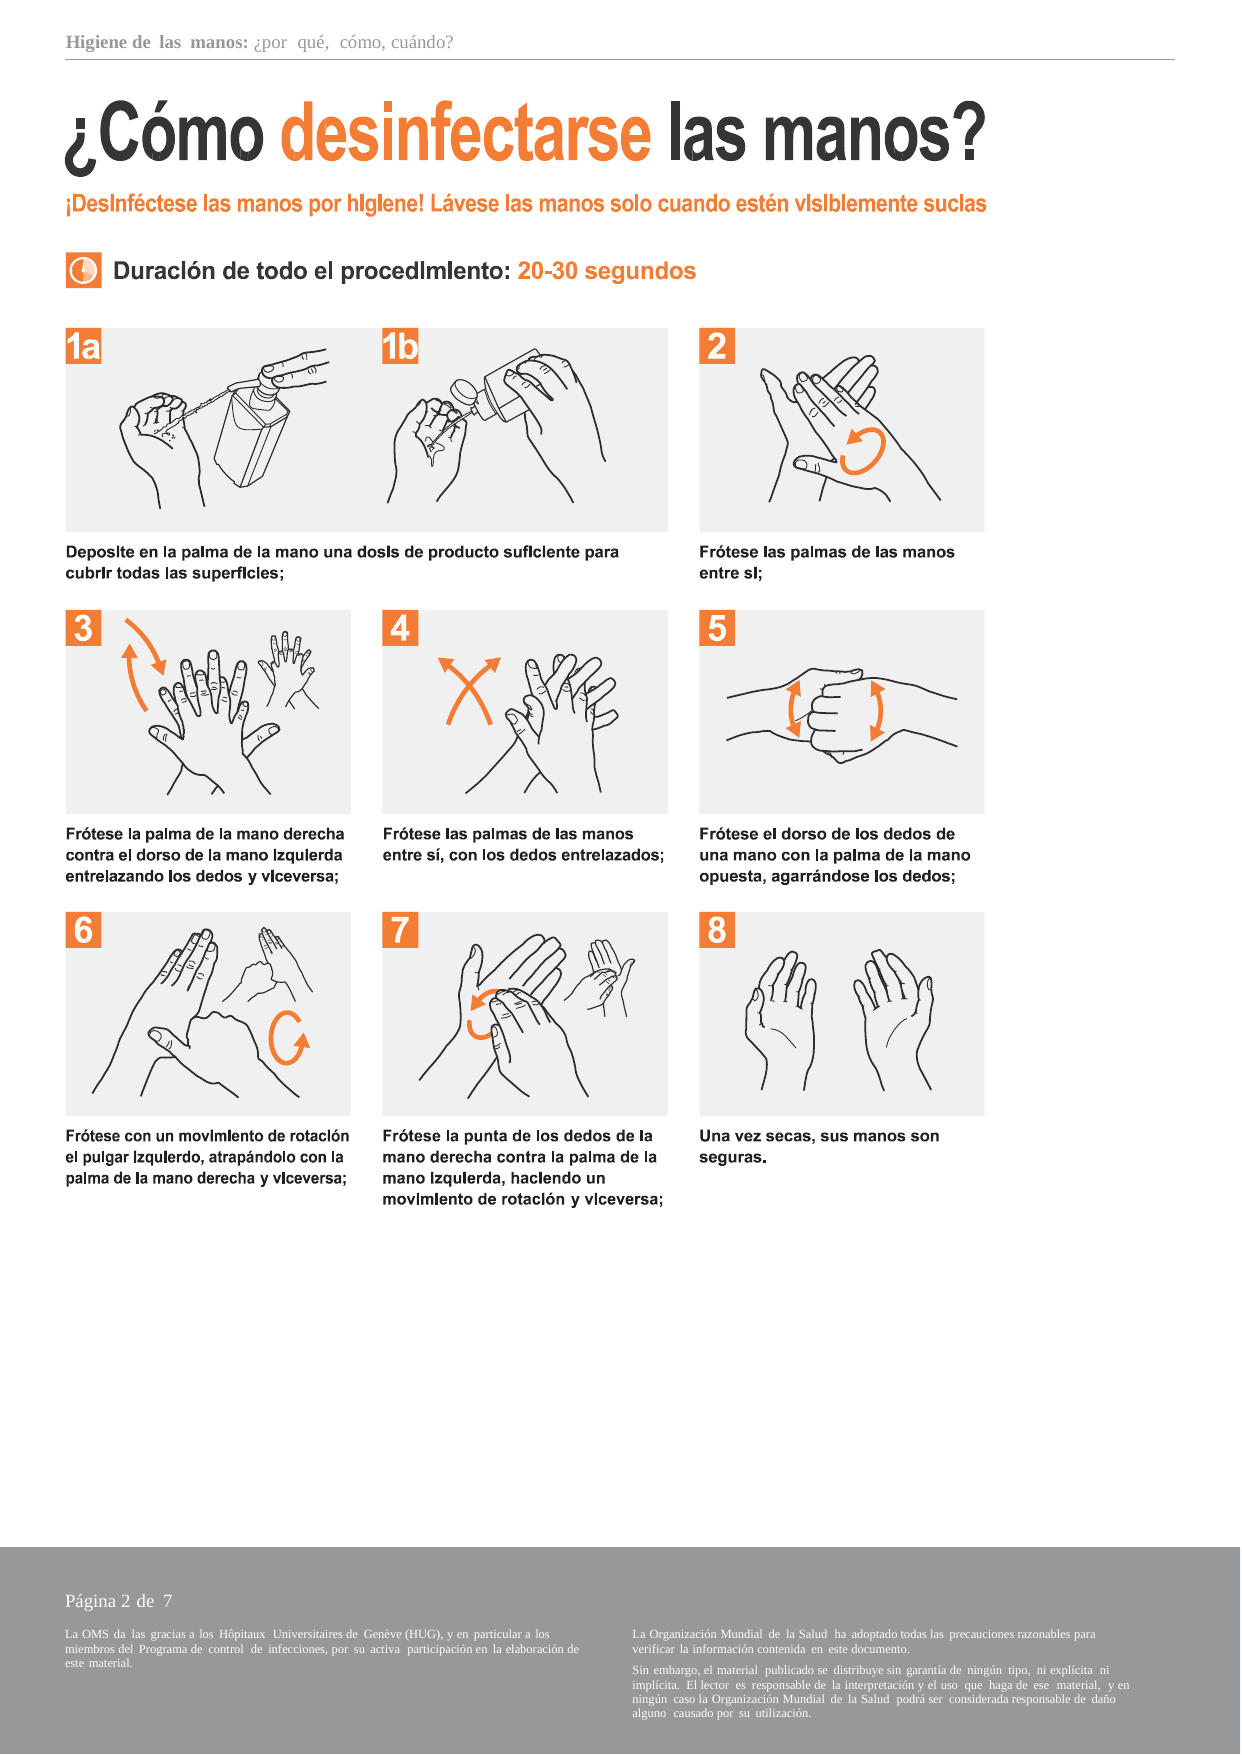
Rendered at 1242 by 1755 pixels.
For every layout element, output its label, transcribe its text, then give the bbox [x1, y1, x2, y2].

text_box [168, 548, 177, 558]
text_box [317, 830, 326, 840]
text_box [231, 569, 237, 579]
text_box [100, 100, 139, 162]
text_box [716, 827, 726, 840]
text_box [290, 144, 295, 161]
text_box [401, 848, 407, 861]
text_box [205, 872, 214, 882]
text_box [81, 1129, 90, 1142]
text_box [382, 911, 418, 947]
text_box [510, 830, 519, 840]
text_box [163, 198, 175, 212]
text_box [487, 851, 496, 861]
text_box [878, 1132, 886, 1142]
text_box [414, 548, 423, 558]
text_box [455, 1153, 464, 1163]
text_box [478, 1192, 487, 1205]
text_box [308, 830, 317, 840]
text_box [223, 1153, 229, 1163]
text_box [221, 1174, 229, 1184]
text_box [273, 1153, 282, 1163]
text_box [753, 1153, 762, 1163]
text_box [791, 548, 800, 561]
text_box [267, 198, 278, 212]
text_box [693, 148, 703, 161]
text_box [73, 193, 86, 212]
text_box [192, 569, 201, 579]
text_box [296, 1132, 305, 1142]
text_box [65, 252, 102, 289]
text_box [731, 830, 740, 840]
text_box [191, 1153, 200, 1163]
text_box [90, 872, 96, 882]
text_box [885, 848, 895, 861]
text_box [409, 827, 414, 840]
text_box [483, 1153, 492, 1163]
text_box [134, 193, 145, 212]
text_box [149, 548, 158, 558]
text_box [493, 1129, 499, 1142]
text_box [889, 872, 897, 882]
text_box [607, 1195, 616, 1205]
text_box [829, 193, 841, 212]
text_box [481, 261, 489, 280]
text_box [763, 830, 772, 840]
text_box [616, 1129, 625, 1142]
text_box [197, 1171, 206, 1184]
text_box [604, 548, 611, 558]
text_box [226, 851, 239, 861]
text_box [184, 1174, 193, 1184]
text_box [334, 548, 343, 558]
text_box [620, 116, 651, 162]
text_box [331, 1129, 340, 1142]
text_box [76, 830, 82, 840]
text_box [383, 1153, 396, 1163]
text_box [920, 1132, 930, 1142]
text_box [445, 548, 454, 558]
text_box [391, 548, 399, 558]
text_box [182, 1150, 191, 1163]
text_box [893, 830, 902, 840]
text_box [512, 1129, 521, 1142]
text_box [883, 827, 893, 840]
text_box [775, 1132, 784, 1142]
text_box [854, 1132, 867, 1142]
text_box [694, 198, 705, 212]
text_box [453, 1175, 462, 1184]
text_box [179, 1132, 191, 1142]
text_box [343, 548, 352, 558]
text_box [483, 116, 514, 162]
text_box [202, 265, 215, 279]
text_box [718, 566, 724, 579]
text_box [593, 198, 604, 212]
text_box [101, 911, 351, 947]
text_box [136, 848, 146, 861]
text_box [700, 1129, 710, 1142]
text_box [725, 569, 731, 579]
text_box [64, 36, 1176, 62]
text_box [801, 548, 809, 558]
text_box [85, 851, 93, 861]
text_box [324, 848, 333, 861]
text_box [316, 872, 325, 882]
text_box [598, 265, 611, 280]
text_box [572, 1174, 581, 1184]
text_box [383, 851, 392, 861]
text_box [311, 1174, 319, 1184]
text_box [228, 1153, 237, 1163]
text_box [261, 873, 271, 882]
text_box [82, 827, 91, 840]
text_box [489, 548, 499, 558]
text_box [718, 1153, 727, 1166]
text_box [117, 873, 126, 882]
text_box [383, 198, 394, 212]
text_box [156, 1132, 164, 1142]
text_box [299, 548, 308, 558]
text_box [75, 1174, 83, 1184]
text_box [484, 1132, 493, 1142]
text_box [651, 851, 659, 861]
text_box [948, 198, 959, 212]
text_box [635, 1195, 641, 1205]
text_box [301, 872, 310, 882]
text_box [483, 545, 489, 558]
text_box [220, 548, 229, 558]
text_box [169, 830, 182, 840]
text_box [348, 116, 379, 162]
text_box [513, 548, 522, 558]
text_box [414, 830, 423, 840]
text_box [932, 872, 941, 882]
text_box [90, 1129, 95, 1142]
text_box [449, 851, 458, 861]
text_box [103, 1132, 112, 1142]
text_box [682, 198, 693, 212]
text_box [800, 872, 806, 882]
text_box [65, 645, 351, 815]
text_box [291, 198, 303, 212]
text_box [976, 198, 987, 212]
text_box [217, 1150, 223, 1163]
text_box [92, 1153, 100, 1163]
text_box [383, 1174, 396, 1184]
text_box [560, 830, 569, 840]
text_box [406, 1174, 415, 1184]
text_box [622, 198, 634, 212]
text_box [586, 851, 592, 861]
text_box [66, 1153, 74, 1163]
text_box [790, 851, 800, 861]
text_box [154, 872, 164, 882]
text_box [397, 1174, 406, 1184]
text_box [116, 566, 122, 579]
text_box [418, 911, 668, 947]
text_box [248, 873, 257, 885]
text_box [712, 1132, 721, 1142]
text_box [156, 851, 162, 861]
text_box [241, 1132, 249, 1142]
text_box [75, 851, 84, 861]
text_box [622, 851, 631, 861]
text_box [644, 1132, 653, 1142]
text_box [247, 1174, 255, 1184]
text_box [582, 830, 596, 840]
text_box [532, 1195, 541, 1205]
text_box [377, 548, 386, 558]
text_box [542, 830, 551, 840]
text_box [579, 1153, 588, 1163]
text_box [294, 265, 307, 280]
text_box [556, 548, 565, 558]
text_box [183, 830, 191, 840]
text_box [784, 1132, 793, 1142]
text_box [432, 830, 441, 840]
text_box [434, 1174, 443, 1184]
text_box [748, 851, 757, 861]
text_box [753, 872, 762, 882]
text_box [568, 116, 590, 161]
text_box [851, 872, 860, 882]
text_box [503, 548, 512, 558]
text_box [309, 548, 319, 558]
text_box [179, 116, 226, 161]
text_box [106, 569, 113, 579]
text_box [552, 261, 565, 280]
text_box [155, 830, 164, 840]
text_box [488, 1195, 496, 1205]
text_box [382, 327, 418, 363]
text_box [516, 1153, 525, 1163]
text_box [144, 869, 154, 882]
text_box [255, 198, 266, 212]
text_box [538, 851, 548, 861]
text_box [276, 548, 289, 558]
text_box [747, 198, 758, 212]
text_box [757, 851, 766, 861]
text_box [238, 1171, 246, 1184]
text_box [429, 548, 438, 561]
text_box [379, 265, 392, 280]
text_box [506, 1153, 515, 1163]
text_box [791, 830, 801, 840]
text_box [66, 827, 75, 840]
text_box [832, 869, 841, 882]
text_box [269, 830, 279, 840]
text_box [699, 609, 735, 645]
text_box [539, 198, 556, 212]
text_box [114, 1171, 122, 1184]
text_box [65, 609, 101, 645]
text_box [556, 1195, 565, 1205]
text_box [832, 827, 841, 840]
text_box [880, 548, 889, 558]
text_box [268, 1129, 277, 1142]
text_box [502, 1195, 508, 1205]
text_box [382, 609, 418, 645]
text_box [616, 1196, 625, 1205]
text_box [281, 101, 313, 162]
text_box [334, 198, 342, 212]
text_box [236, 566, 243, 579]
text_box [648, 1153, 657, 1163]
text_box [744, 1132, 753, 1142]
text_box [872, 851, 880, 861]
text_box [552, 1174, 561, 1184]
text_box [223, 830, 232, 840]
text_box [66, 1174, 75, 1187]
text_box [468, 851, 477, 861]
text_box [858, 198, 876, 212]
text_box [557, 198, 568, 212]
text_box [303, 830, 309, 840]
text_box [912, 872, 921, 882]
text_box [195, 851, 204, 861]
text_box [895, 147, 903, 162]
text_box [489, 265, 503, 280]
text_box [450, 1132, 459, 1142]
text_box [738, 872, 747, 882]
text_box [214, 869, 224, 882]
text_box [474, 1150, 482, 1163]
text_box [224, 872, 234, 882]
text_box [816, 116, 847, 161]
text_box [66, 851, 75, 861]
text_box [414, 1132, 423, 1142]
text_box [895, 851, 904, 861]
text_box [234, 872, 242, 882]
text_box [565, 545, 571, 558]
text_box [876, 198, 887, 212]
text_box [430, 1150, 439, 1163]
text_box [365, 198, 377, 217]
text_box [182, 548, 191, 561]
text_box [168, 1153, 176, 1163]
text_box [237, 830, 250, 840]
text_box [903, 548, 916, 558]
text_box [294, 1174, 302, 1184]
text_box [84, 870, 90, 882]
text_box [140, 1174, 148, 1184]
text_box [292, 873, 302, 882]
text_box [839, 1132, 848, 1142]
text_box [464, 1153, 473, 1163]
text_box [101, 1174, 109, 1184]
text_box [64, 132, 97, 177]
text_box [879, 872, 889, 882]
text_box [571, 548, 580, 558]
text_box [325, 872, 334, 882]
text_box [517, 1193, 523, 1205]
text_box [145, 1153, 154, 1166]
text_box [413, 851, 422, 861]
text_box [309, 198, 321, 217]
text_box [87, 548, 96, 561]
text_box [95, 569, 102, 579]
text_box [293, 830, 302, 840]
text_box [903, 869, 912, 882]
text_box [522, 545, 529, 558]
text_box [237, 198, 254, 212]
text_box [237, 265, 250, 280]
text_box [588, 116, 618, 162]
text_box [843, 851, 852, 861]
text_box [611, 265, 625, 285]
text_box [525, 1150, 531, 1163]
text_box [903, 827, 912, 840]
text_box [555, 1153, 564, 1163]
text_box [383, 1195, 396, 1205]
text_box [450, 830, 459, 840]
text_box [223, 261, 236, 280]
text_box [540, 1132, 550, 1142]
text_box [393, 851, 401, 861]
text_box [740, 830, 749, 840]
text_box [418, 609, 668, 645]
text_box [397, 1195, 406, 1205]
text_box [569, 198, 580, 212]
text_box [116, 198, 127, 212]
text_box [406, 1196, 416, 1205]
text_box [473, 830, 482, 843]
text_box [738, 1153, 745, 1163]
text_box [443, 193, 454, 212]
text_box [510, 848, 519, 861]
text_box [98, 198, 109, 212]
text_box [88, 1174, 100, 1184]
text_box [529, 848, 538, 861]
text_box [857, 851, 871, 861]
text_box [700, 827, 709, 840]
text_box [887, 1132, 897, 1142]
text_box [598, 1195, 607, 1205]
text_box [407, 198, 418, 212]
text_box [700, 851, 709, 861]
text_box [393, 830, 400, 840]
text_box [273, 1174, 282, 1184]
text_box [154, 265, 167, 280]
text_box [321, 198, 333, 212]
text_box [625, 830, 633, 840]
text_box [399, 827, 409, 840]
text_box [941, 872, 950, 882]
text_box [846, 198, 858, 212]
text_box [114, 261, 130, 279]
text_box [241, 147, 248, 161]
text_box [923, 198, 935, 212]
text_box [561, 851, 570, 861]
text_box [548, 851, 557, 861]
text_box [518, 261, 530, 279]
text_box [243, 548, 252, 558]
text_box [684, 116, 714, 161]
text_box [468, 265, 480, 279]
text_box [101, 609, 351, 645]
text_box [922, 830, 931, 840]
text_box [492, 1174, 501, 1184]
text_box [75, 570, 84, 579]
text_box La OMS da las gracias a los Hôpitaux Universitaires de Genève (HUG), y en particular a los miembros del Programa de control de infecciones, por su activa participación en la elaboración de este material. [62, 1627, 599, 1675]
text_box [87, 198, 98, 212]
text_box [744, 1153, 753, 1163]
text_box [620, 1150, 629, 1163]
text_box [640, 198, 652, 212]
text_box [261, 548, 270, 558]
text_box [265, 265, 278, 280]
text_box [155, 1153, 163, 1163]
text_box [518, 830, 527, 840]
text_box [173, 872, 182, 882]
text_box [488, 198, 499, 212]
text_box [311, 872, 317, 882]
text_box [767, 851, 777, 861]
text_box [449, 1153, 456, 1163]
text_box [811, 198, 823, 212]
text_box [176, 1153, 183, 1163]
text_box [95, 1132, 103, 1142]
text_box [777, 548, 785, 558]
text_box Página 2 de 7 [62, 1589, 186, 1613]
text_box [744, 569, 753, 579]
text_box [166, 1132, 174, 1142]
text_box [852, 545, 861, 558]
text_box [146, 830, 155, 843]
text_box [655, 261, 668, 280]
text_box [733, 851, 747, 861]
text_box [631, 848, 640, 861]
text_box [416, 1153, 425, 1163]
text_box [459, 830, 467, 840]
text_box [897, 1132, 906, 1142]
text_box [100, 851, 106, 861]
text_box [861, 872, 869, 882]
text_box [964, 198, 976, 212]
text_box [936, 198, 947, 212]
text_box [96, 830, 105, 840]
text_box [221, 569, 230, 579]
text_box [475, 548, 484, 558]
text_box [153, 1174, 165, 1184]
text_box [641, 265, 654, 279]
text_box [137, 1153, 145, 1163]
text_box [202, 570, 211, 579]
text_box [581, 198, 593, 212]
text_box [585, 265, 597, 280]
text_box [405, 261, 418, 280]
text_box [254, 1132, 264, 1142]
text_box [131, 266, 144, 280]
text_box [614, 851, 622, 861]
text_box [336, 830, 344, 840]
text_box [583, 1129, 592, 1142]
text_box [477, 198, 488, 212]
text_box [275, 872, 284, 882]
text_box [812, 869, 821, 882]
text_box [112, 1132, 120, 1142]
text_box [229, 1174, 238, 1184]
text_box [529, 1174, 538, 1184]
text_box [607, 1153, 615, 1163]
text_box [233, 545, 243, 558]
text_box [919, 116, 950, 162]
text_box [431, 193, 443, 212]
text_box [395, 198, 406, 212]
text_box [77, 548, 86, 558]
text_box [710, 548, 716, 558]
text_box [185, 848, 194, 861]
text_box [936, 548, 946, 558]
text_box [587, 1175, 595, 1184]
text_box [114, 830, 123, 840]
text_box [715, 116, 746, 162]
text_box [334, 1174, 342, 1184]
text_box [450, 116, 481, 162]
text_box [729, 872, 738, 882]
text_box [730, 569, 739, 579]
text_box [758, 194, 766, 212]
text_box [699, 872, 709, 882]
text_box [596, 830, 605, 840]
text_box [838, 548, 847, 558]
text_box [383, 1129, 392, 1142]
text_box [392, 265, 404, 280]
text_box [610, 548, 619, 558]
text_box [951, 851, 960, 861]
text_box [710, 830, 716, 840]
text_box [597, 1174, 605, 1184]
text_box [156, 194, 164, 212]
text_box [927, 851, 941, 861]
text_box [910, 1132, 919, 1142]
text_box [868, 1132, 877, 1142]
text_box [699, 911, 735, 947]
text_box [593, 1132, 602, 1142]
text_box [822, 872, 831, 882]
text_box [408, 851, 414, 861]
text_box [231, 1132, 240, 1142]
text_box [196, 827, 205, 840]
text_box [778, 198, 789, 212]
text_box [568, 830, 577, 840]
text_box [564, 1129, 573, 1142]
text_box [585, 548, 594, 561]
text_box [781, 851, 790, 861]
text_box [285, 851, 294, 864]
text_box [455, 545, 464, 558]
text_box [277, 851, 285, 861]
text_box [191, 548, 200, 558]
text_box [260, 830, 269, 840]
text_box [658, 198, 669, 212]
text_box [119, 851, 127, 861]
text_box [126, 872, 135, 882]
text_box [699, 569, 708, 579]
text_box [213, 851, 221, 861]
text_box [0, 1547, 1241, 1754]
text_box [255, 1153, 263, 1163]
text_box [825, 149, 835, 161]
text_box [269, 569, 278, 579]
text_box [326, 827, 335, 840]
text_box [942, 851, 951, 861]
text_box [439, 1195, 448, 1205]
text_box [465, 198, 477, 212]
text_box [230, 116, 264, 162]
text_box [399, 1129, 408, 1142]
text_box [135, 872, 144, 882]
text_box [66, 569, 75, 579]
text_box [720, 873, 729, 882]
text_box [439, 548, 445, 558]
text_box [256, 261, 264, 280]
text_box [432, 1132, 441, 1142]
text_box [592, 851, 601, 861]
text_box [768, 548, 777, 558]
text_box [477, 1174, 483, 1184]
text_box [406, 1153, 415, 1163]
text_box [397, 1153, 406, 1163]
text_box [719, 851, 728, 861]
text_box [105, 830, 114, 840]
text_box [240, 851, 249, 861]
text_box [310, 1132, 318, 1142]
text_box [423, 830, 432, 840]
text_box [842, 872, 851, 882]
text_box [215, 1174, 221, 1184]
text_box [356, 265, 365, 279]
text_box [247, 569, 256, 579]
text_box [237, 1153, 246, 1166]
text_box [533, 548, 542, 558]
text_box [325, 1174, 333, 1184]
text_box [421, 1195, 434, 1205]
text_box [122, 569, 132, 579]
text_box [953, 100, 985, 145]
text_box [802, 1132, 811, 1142]
text_box [830, 1132, 839, 1142]
text_box [449, 1195, 457, 1205]
text_box [208, 198, 220, 212]
text_box [101, 327, 382, 363]
text_box [91, 827, 97, 840]
text_box [334, 851, 343, 861]
text_box [341, 265, 354, 284]
text_box [511, 1171, 520, 1184]
text_box [815, 548, 828, 558]
text_box [537, 1153, 546, 1163]
text_box [808, 830, 816, 840]
text_box [105, 1153, 114, 1166]
text_box [747, 870, 753, 882]
text_box [580, 848, 586, 861]
text_box [593, 1153, 606, 1163]
text_box [740, 548, 749, 558]
text_box [708, 1153, 717, 1163]
text_box [192, 1132, 201, 1142]
text_box [264, 1150, 272, 1163]
text_box [249, 851, 258, 861]
text_box [650, 1195, 658, 1205]
text_box [123, 1174, 131, 1184]
text_box [120, 545, 126, 558]
text_box [454, 265, 466, 280]
text_box [884, 116, 918, 162]
text_box [142, 569, 151, 579]
text_box [132, 830, 141, 840]
text_box [175, 1174, 183, 1184]
text_box [125, 1132, 133, 1142]
text_box [467, 1174, 476, 1184]
text_box [295, 851, 304, 861]
text_box [543, 149, 553, 161]
text_box [794, 198, 807, 212]
text_box [699, 1153, 708, 1163]
text_box [734, 1132, 744, 1142]
text_box [436, 848, 441, 861]
text_box [279, 261, 292, 280]
text_box [220, 198, 231, 212]
text_box [66, 1129, 75, 1142]
text_box [357, 545, 367, 558]
text_box [308, 1153, 318, 1163]
text_box [571, 1196, 580, 1208]
text_box [532, 827, 541, 840]
text_box [670, 198, 681, 212]
text_box [522, 1132, 531, 1142]
text_box [514, 102, 534, 162]
text_box [820, 851, 829, 861]
text_box [753, 1132, 761, 1142]
text_box [922, 869, 931, 882]
text_box [367, 548, 377, 558]
text_box [290, 1132, 296, 1142]
text_box [146, 851, 156, 861]
text_box [166, 1174, 174, 1184]
text_box [66, 545, 77, 558]
text_box [731, 548, 740, 558]
text_box [522, 198, 533, 212]
text_box [961, 851, 971, 861]
text_box [640, 1195, 649, 1205]
text_box [851, 116, 880, 161]
text_box [382, 645, 668, 815]
text_box [214, 1132, 227, 1142]
text_box [114, 1153, 123, 1163]
text_box [382, 947, 668, 1116]
text_box [75, 872, 84, 882]
text_box [771, 872, 780, 882]
text_box [917, 548, 926, 558]
text_box [259, 851, 268, 861]
text_box [841, 830, 850, 840]
text_box [283, 872, 292, 882]
text_box [302, 1174, 311, 1184]
text_box [384, 827, 393, 840]
text_box [171, 851, 181, 861]
text_box [251, 830, 259, 840]
text_box [133, 1132, 142, 1142]
text_box [65, 363, 668, 532]
text_box [96, 872, 104, 882]
text_box [790, 872, 799, 882]
text_box [66, 872, 74, 882]
text_box [802, 830, 808, 840]
text_box [496, 851, 505, 861]
text_box [699, 327, 735, 363]
text_box [562, 1171, 571, 1184]
text_box [261, 569, 269, 579]
text_box [283, 827, 293, 840]
text_box [725, 545, 731, 558]
text_box [300, 1153, 308, 1163]
text_box [405, 545, 414, 558]
text_box [482, 830, 491, 840]
text_box [605, 851, 614, 861]
text_box [109, 872, 117, 882]
text_box [570, 1153, 579, 1166]
text_box [736, 198, 747, 212]
text_box [182, 872, 191, 882]
text_box [316, 116, 347, 162]
text_box [912, 830, 922, 840]
text_box [65, 947, 351, 1116]
text_box [127, 193, 135, 212]
text_box [565, 261, 578, 280]
text_box [913, 851, 922, 861]
text_box [464, 1132, 473, 1145]
text_box [318, 1153, 326, 1163]
text_box [936, 827, 946, 840]
text_box [175, 198, 186, 212]
text_box [709, 569, 718, 579]
text_box [246, 1150, 254, 1163]
text_box [458, 851, 468, 861]
text_box [463, 1195, 473, 1205]
text_box [626, 1132, 635, 1142]
text_box [543, 1174, 552, 1184]
text_box [483, 1171, 492, 1184]
text_box [143, 1132, 151, 1142]
text_box [801, 851, 810, 861]
text_box [305, 1129, 310, 1142]
text_box [314, 265, 327, 280]
text_box [546, 548, 555, 558]
text_box [139, 548, 148, 558]
text_box [735, 911, 985, 947]
text_box [781, 827, 791, 840]
text_box [474, 1132, 483, 1142]
text_box [393, 1132, 399, 1142]
text_box [531, 261, 544, 280]
text_box [510, 198, 522, 212]
text_box [584, 1196, 594, 1205]
text_box [75, 1132, 81, 1142]
text_box [765, 116, 813, 161]
text_box [728, 1153, 737, 1163]
text_box [699, 947, 985, 1116]
text_box [206, 1174, 215, 1184]
text_box [546, 1192, 555, 1205]
text_box Higiene de las manos: ¿por qué, cómo, cuándo? [63, 30, 490, 54]
text_box [408, 1129, 414, 1142]
text_box [861, 548, 870, 558]
text_box [167, 265, 180, 280]
text_box [427, 851, 435, 861]
text_box [710, 872, 719, 885]
text_box [781, 872, 790, 885]
text_box [817, 830, 827, 840]
text_box [900, 194, 907, 212]
text_box [260, 1174, 269, 1187]
text_box La Organización Mundial de la Salud ha adoptado todas las precauciones razonables para verificar la información contenida en este documento. Sin embargo, el material publicado se distribuye sin garantía de ningún tipo, ni explícita ni implícita. El lector es responsable de la interpretación y el uso que haga de ese material, y en ningún caso la Organización Mundial de la Salud podrá ser considerada responsable de daño alguno causado por su utilización. [630, 1627, 1157, 1728]
text_box [749, 830, 758, 840]
text_box [279, 198, 291, 212]
text_box [142, 116, 175, 162]
text_box [699, 363, 985, 532]
text_box [820, 1132, 829, 1142]
text_box [398, 116, 428, 161]
text_box [700, 545, 709, 558]
text_box [520, 1174, 529, 1184]
text_box [65, 327, 101, 363]
text_box [94, 848, 100, 861]
text_box [431, 100, 453, 161]
text_box [735, 327, 985, 363]
text_box [324, 548, 333, 558]
text_box [806, 872, 813, 882]
text_box [907, 198, 918, 212]
text_box [602, 1132, 611, 1142]
text_box [443, 1174, 452, 1187]
text_box [85, 566, 95, 579]
text_box [209, 1153, 217, 1163]
text_box [946, 830, 955, 840]
text_box [499, 1132, 508, 1142]
text_box [765, 193, 777, 212]
text_box [286, 1174, 294, 1184]
text_box [465, 548, 474, 558]
text_box [320, 1174, 326, 1184]
text_box [706, 193, 717, 212]
text_box [169, 569, 178, 579]
text_box [627, 266, 639, 280]
text_box [212, 569, 221, 582]
text_box [699, 645, 985, 815]
text_box [364, 265, 378, 280]
text_box [453, 198, 466, 212]
text_box [126, 548, 135, 558]
text_box [735, 609, 985, 645]
text_box [834, 851, 843, 864]
text_box [318, 851, 325, 861]
text_box [716, 545, 726, 558]
text_box [151, 569, 160, 579]
text_box [946, 548, 955, 558]
text_box [277, 1132, 285, 1142]
text_box [249, 1129, 255, 1142]
text_box [793, 1132, 802, 1142]
text_box [416, 1174, 425, 1184]
text_box [889, 548, 898, 558]
text_box [550, 1132, 559, 1142]
text_box [718, 198, 730, 212]
text_box [606, 830, 614, 840]
text_box [496, 830, 509, 840]
text_box [178, 569, 187, 579]
text_box [440, 1153, 449, 1163]
text_box [930, 1132, 939, 1142]
text_box [309, 851, 318, 861]
text_box [162, 851, 171, 861]
text_box [684, 265, 696, 280]
text_box [615, 830, 625, 840]
text_box [205, 830, 214, 840]
text_box [290, 548, 299, 558]
text_box [427, 265, 446, 279]
text_box [154, 100, 168, 113]
text_box [348, 193, 359, 212]
text_box [123, 1153, 129, 1163]
text_box [66, 198, 71, 217]
text_box [196, 869, 205, 882]
text_box [574, 1132, 582, 1142]
text_box [869, 830, 878, 840]
text_box [610, 198, 621, 212]
text_box [287, 1153, 296, 1163]
text_box [927, 548, 936, 558]
text_box [458, 1193, 463, 1205]
text_box [187, 261, 201, 280]
text_box [721, 1132, 730, 1142]
text_box [205, 548, 219, 558]
text_box [341, 1132, 349, 1142]
text_box [423, 1132, 431, 1142]
text_box [766, 1132, 775, 1142]
text_box [419, 193, 423, 212]
text_box [97, 548, 106, 558]
text_box [641, 851, 651, 861]
text_box [508, 1195, 517, 1205]
text_box [669, 265, 683, 280]
text_box [725, 827, 731, 840]
text_box [519, 851, 528, 861]
text_box [201, 1132, 210, 1142]
text_box [523, 1195, 532, 1205]
text_box [335, 1153, 344, 1163]
text_box [83, 1153, 92, 1166]
text_box [829, 548, 838, 558]
text_box [497, 1153, 506, 1163]
text_box [625, 1195, 634, 1205]
text_box [186, 198, 197, 212]
text_box [531, 1153, 538, 1163]
text_box [146, 198, 157, 212]
text_box [418, 327, 668, 363]
text_box [106, 851, 114, 861]
text_box [106, 548, 115, 558]
text_box [630, 1153, 639, 1163]
text_box [146, 265, 155, 279]
text_box [132, 566, 142, 579]
text_box [888, 198, 899, 212]
text_box [65, 911, 101, 947]
text_box [860, 830, 869, 840]
text_box [534, 116, 565, 161]
text_box [749, 548, 758, 558]
text_box [595, 548, 604, 558]
text_box [319, 1132, 327, 1142]
text_box [710, 851, 719, 861]
text_box [571, 851, 580, 861]
